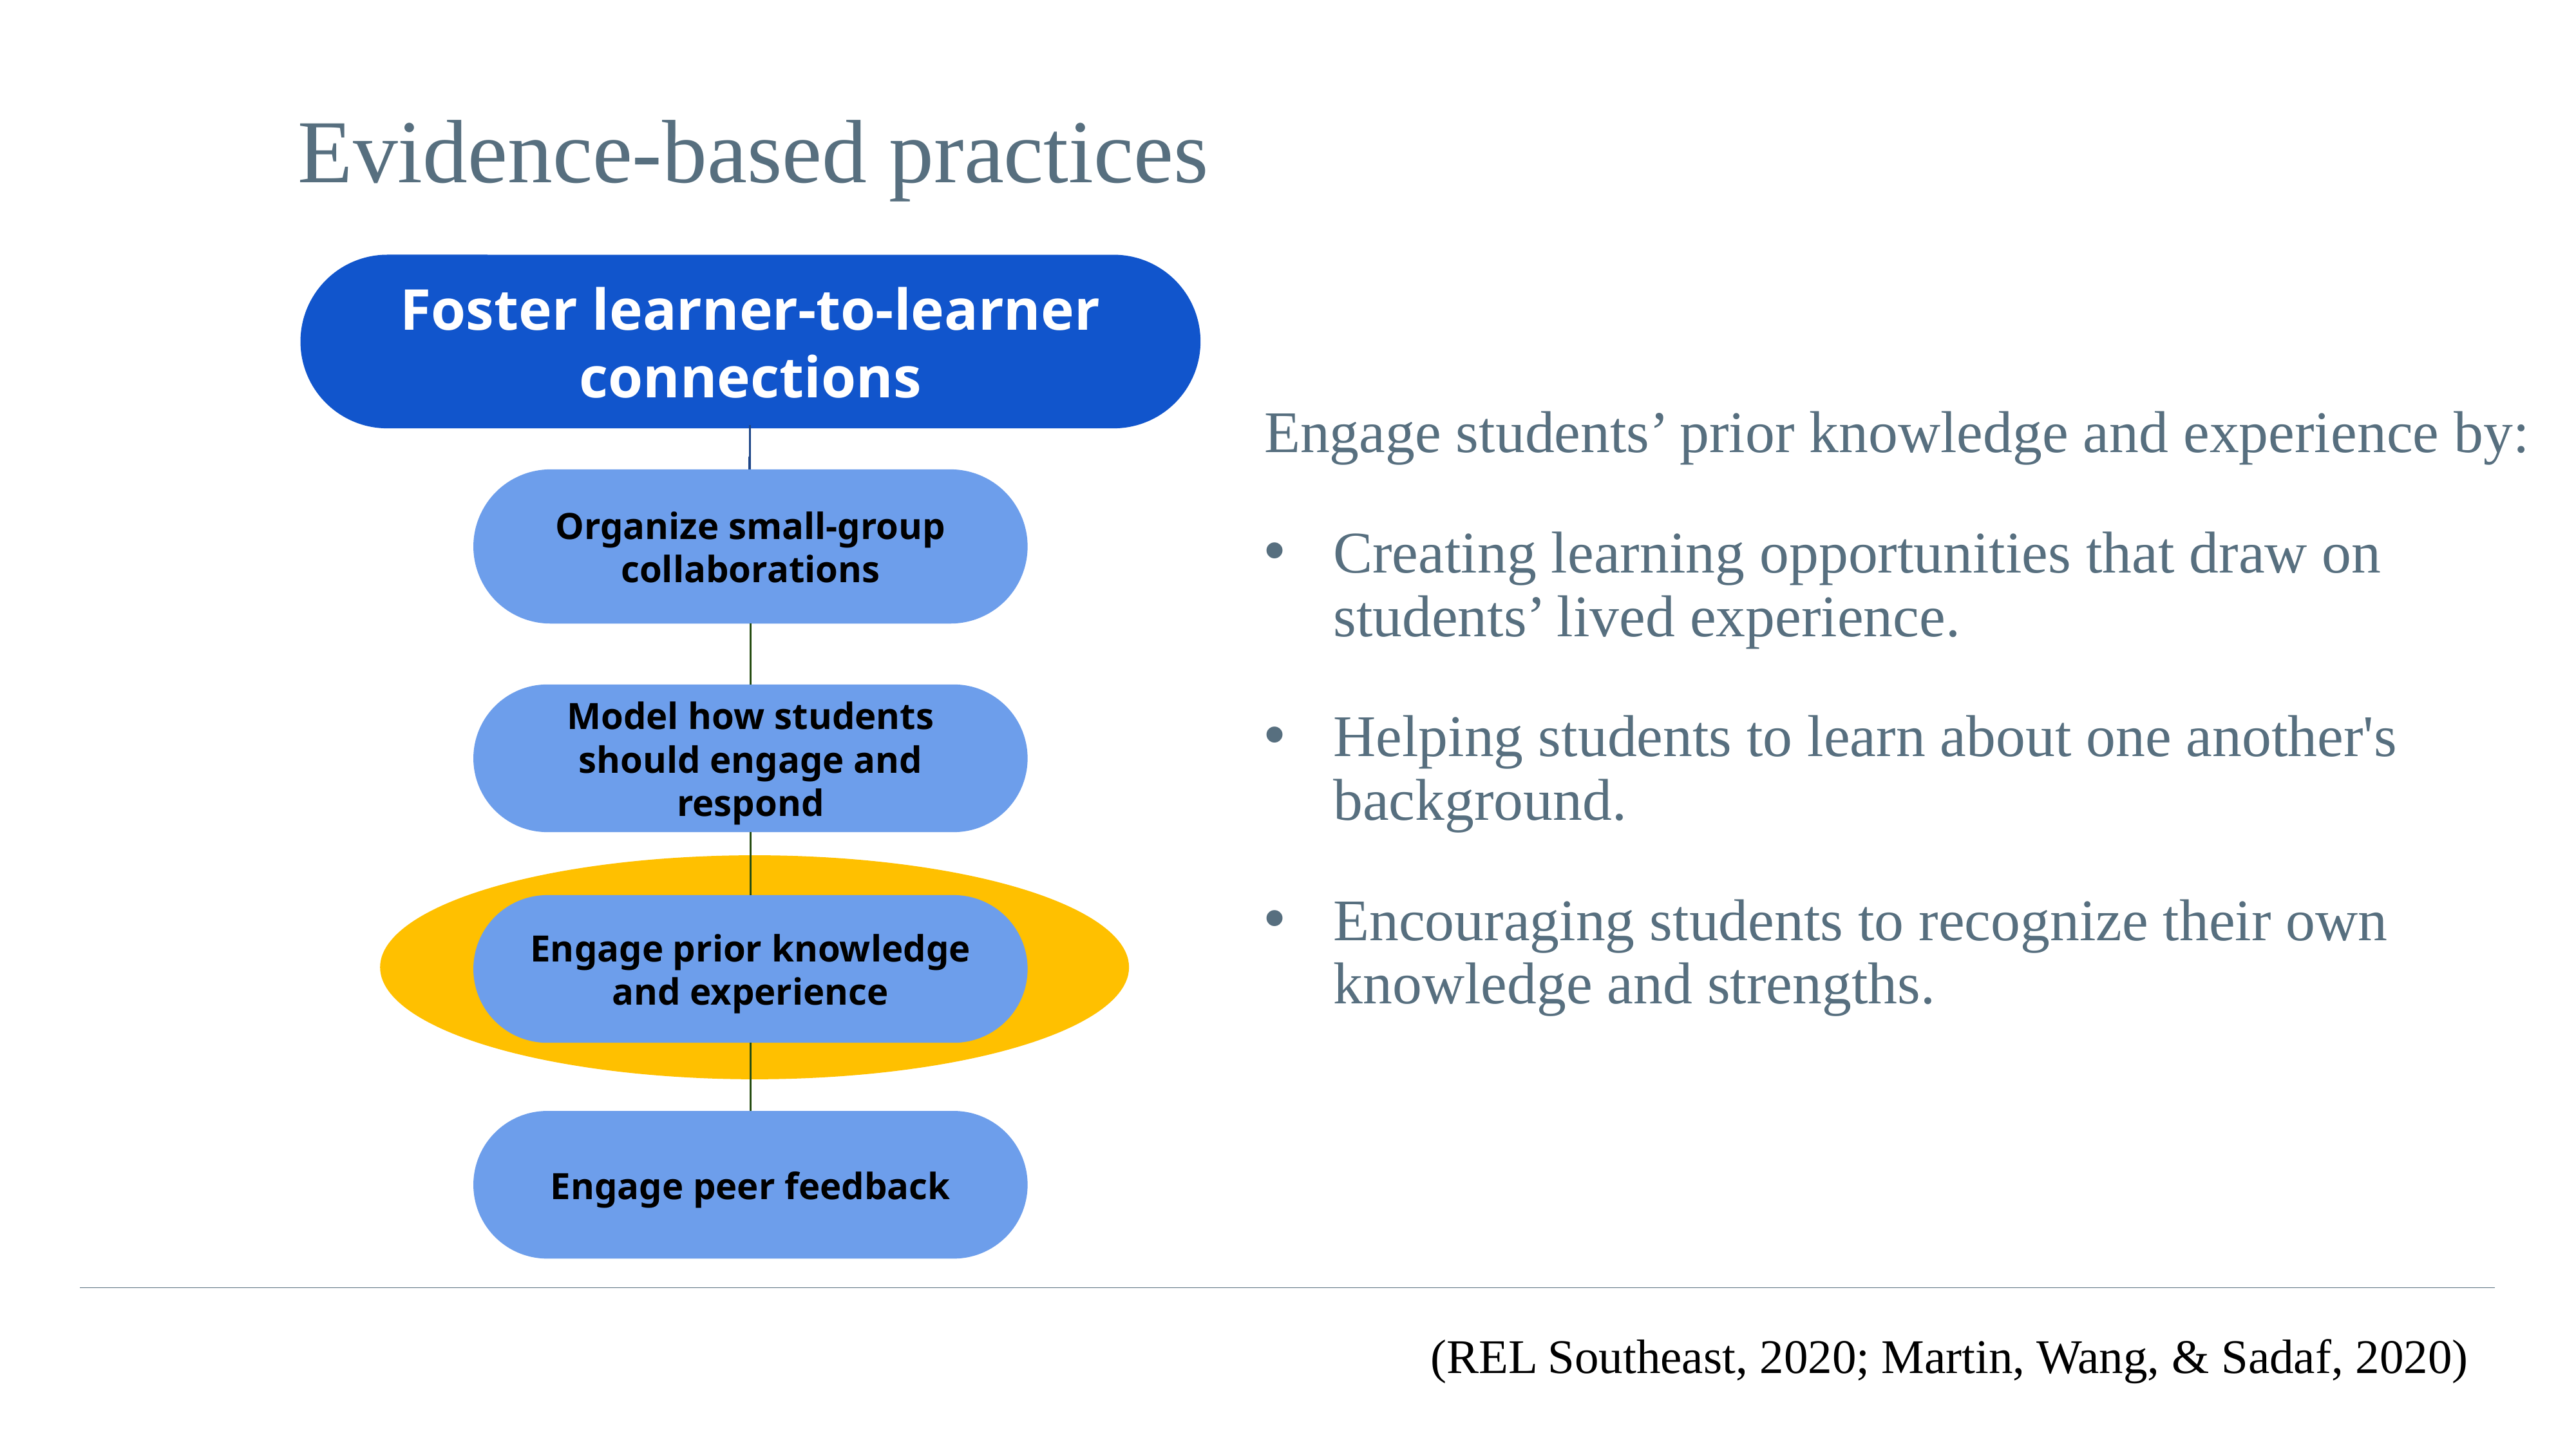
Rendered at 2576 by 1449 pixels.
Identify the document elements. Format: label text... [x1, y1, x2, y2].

list Engage students’ prior knowledge and experience by: Creating learning opportunities that draw on students’ lived experience. Helping students to learn about one another's background. Encouraging students to recognize their own knowledge and strengths. [1255, 397, 2548, 1201]
title Evidence-based practices-8 [288, 88, 1452, 217]
text_box Organize small-group collaborations [473, 469, 1028, 624]
text_box Model how students should engage and respond [473, 684, 1028, 833]
text_box Foster learner-to-learner connections [300, 254, 1201, 429]
text_box Engage prior knowledge and experience [473, 895, 1028, 1043]
text_box [752, 855, 1130, 1079]
text_box [380, 855, 750, 1079]
text_box Engage peer feedback [473, 1111, 1028, 1259]
text_box (REL Southeast, 2020; Martin, Wang, & Sadaf, 2020) [300, 1316, 2503, 1393]
